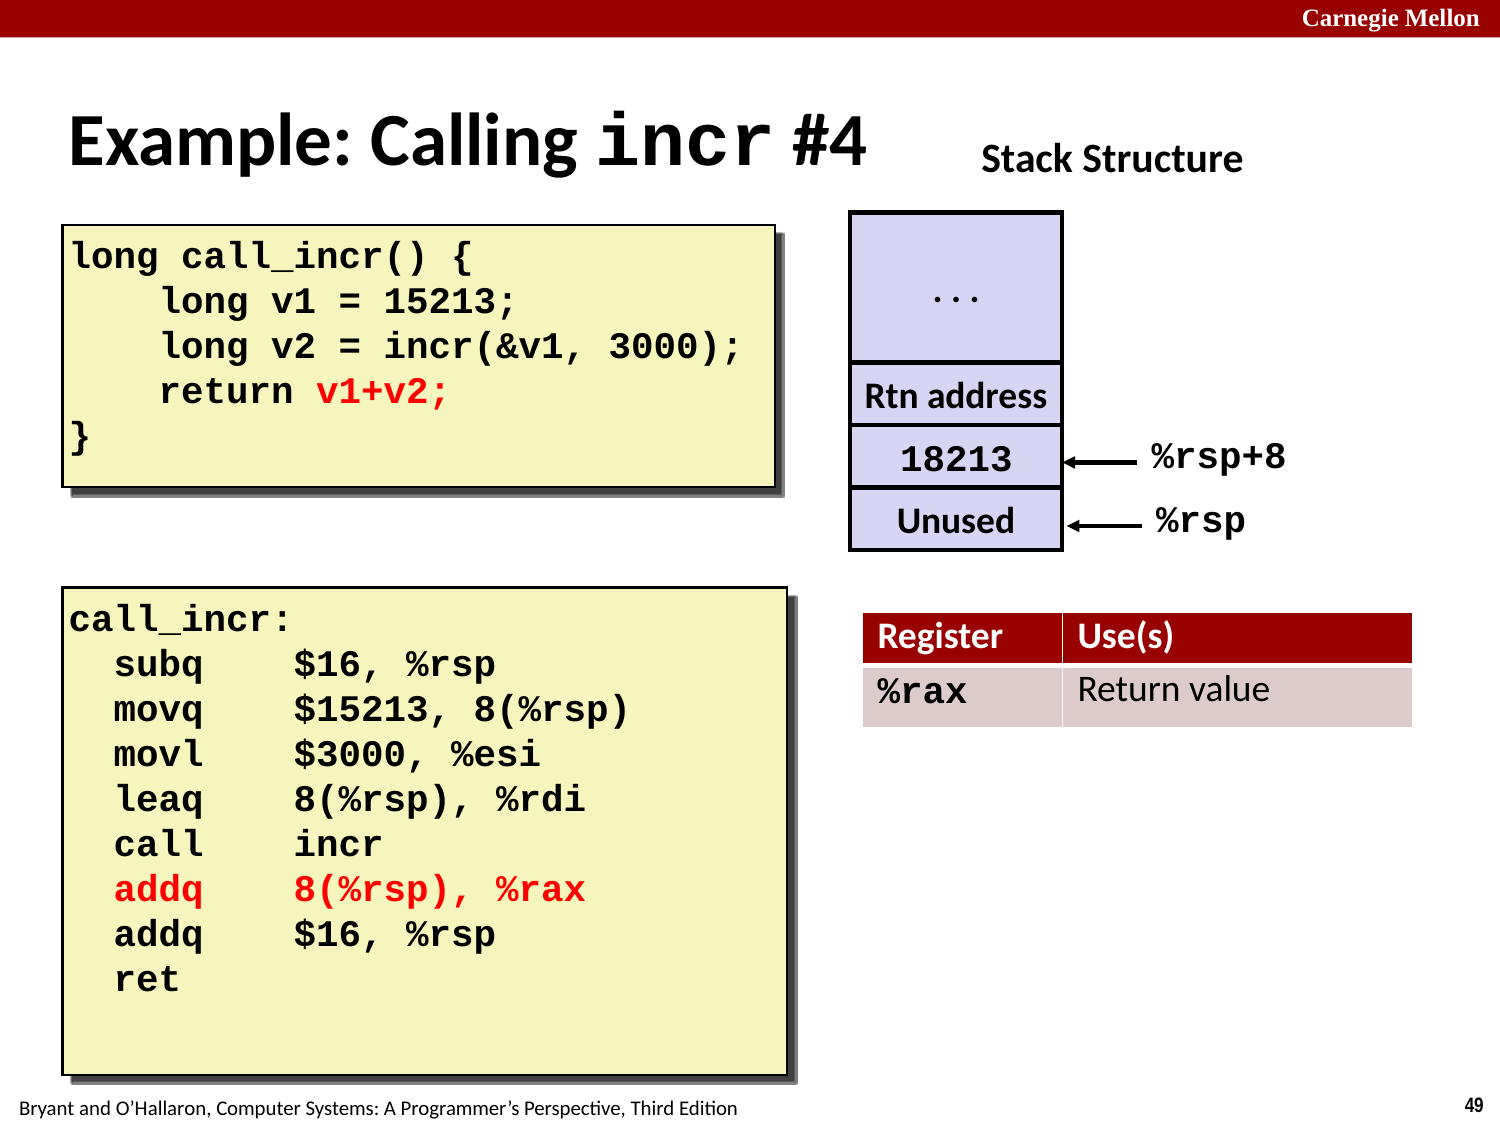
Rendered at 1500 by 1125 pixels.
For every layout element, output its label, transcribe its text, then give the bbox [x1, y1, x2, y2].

text_box Stack Structure [974, 125, 1264, 189]
text_box long call_incr() { long v1 = 15213; long v2 = incr(&v1, 3000); return v1+v2; } [62, 224, 775, 488]
table_cell Return value [1063, 668, 1412, 727]
text_box Unused [849, 487, 1063, 550]
title Example: Calling incr #4 [62, 41, 1438, 230]
text_box call_incr: subq $16, %rsp movq $15213, 8(%rsp) movl $3000, %esi leaq 8(%rsp), %rdi call incr addq 8(%rsp), %rax addq $16, %rsp ret [62, 587, 788, 1075]
text_box %rsp+8 [1145, 425, 1295, 484]
table_header Use(s) [1063, 613, 1412, 663]
text_box Rtn address [849, 362, 1063, 425]
text_box . . . [849, 212, 1063, 362]
table_cell %rax [863, 668, 1062, 727]
text_box 18213 [849, 425, 1063, 487]
text_box %rsp [1149, 488, 1258, 547]
table_header Register [863, 613, 1062, 663]
